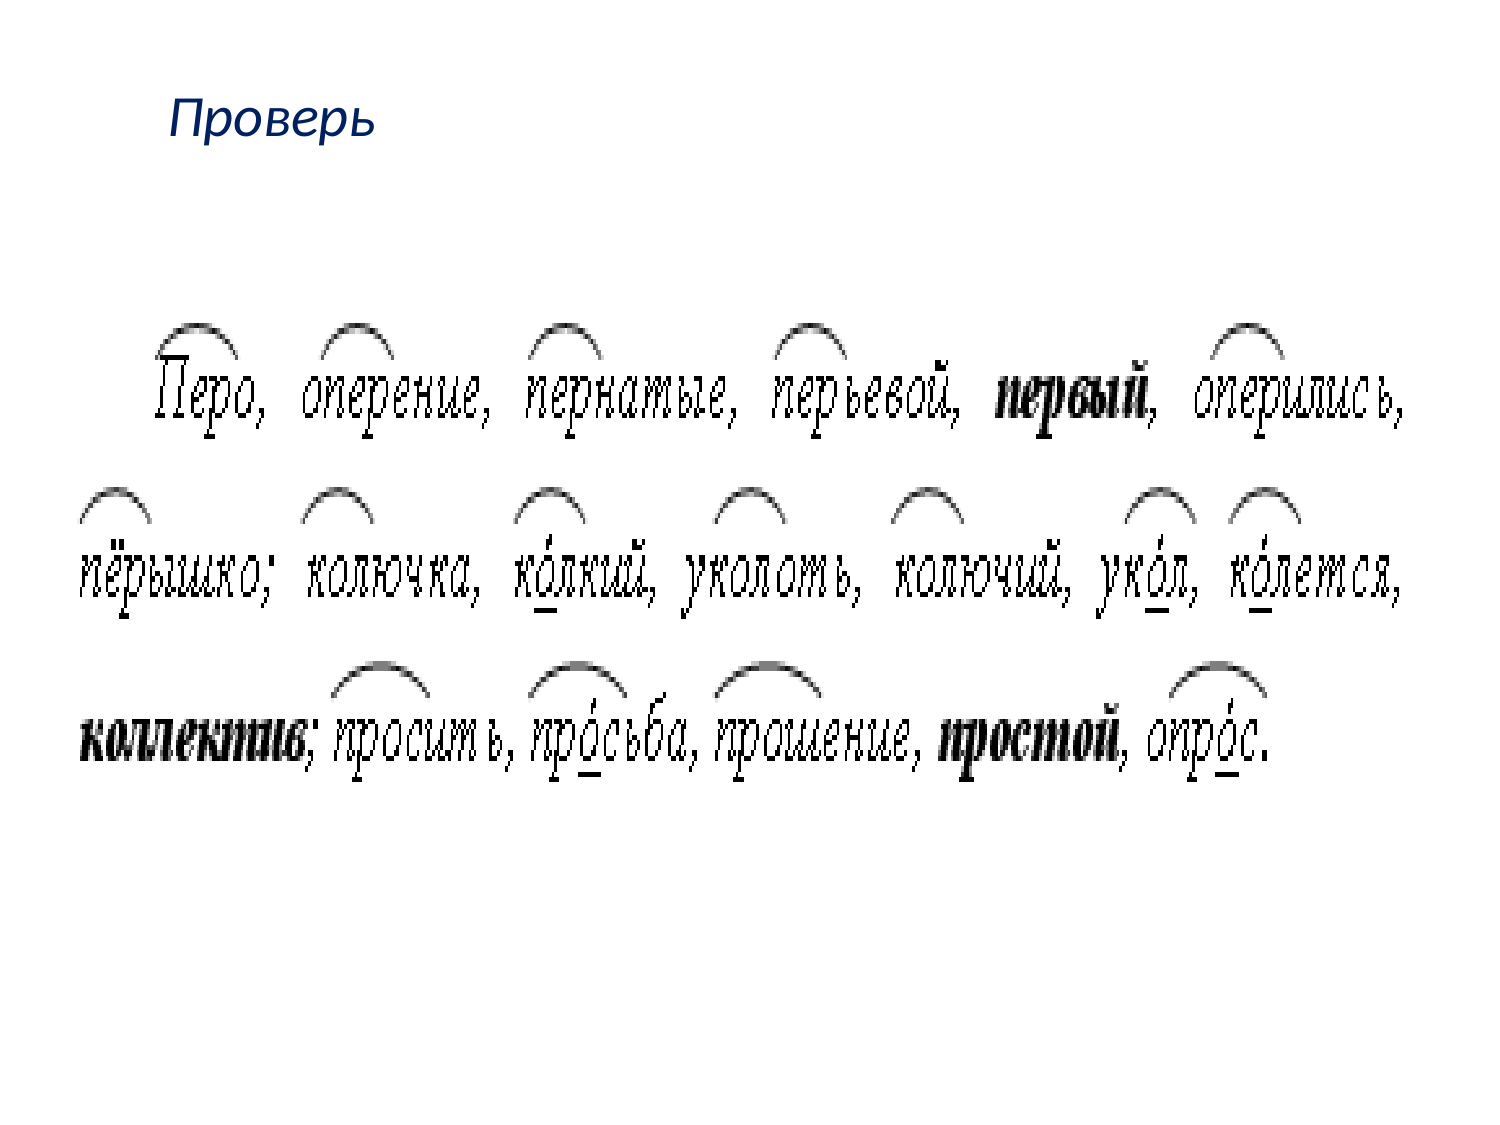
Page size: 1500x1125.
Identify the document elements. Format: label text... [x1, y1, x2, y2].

text_box Проверь [152, 70, 481, 156]
picture [70, 292, 1419, 809]
